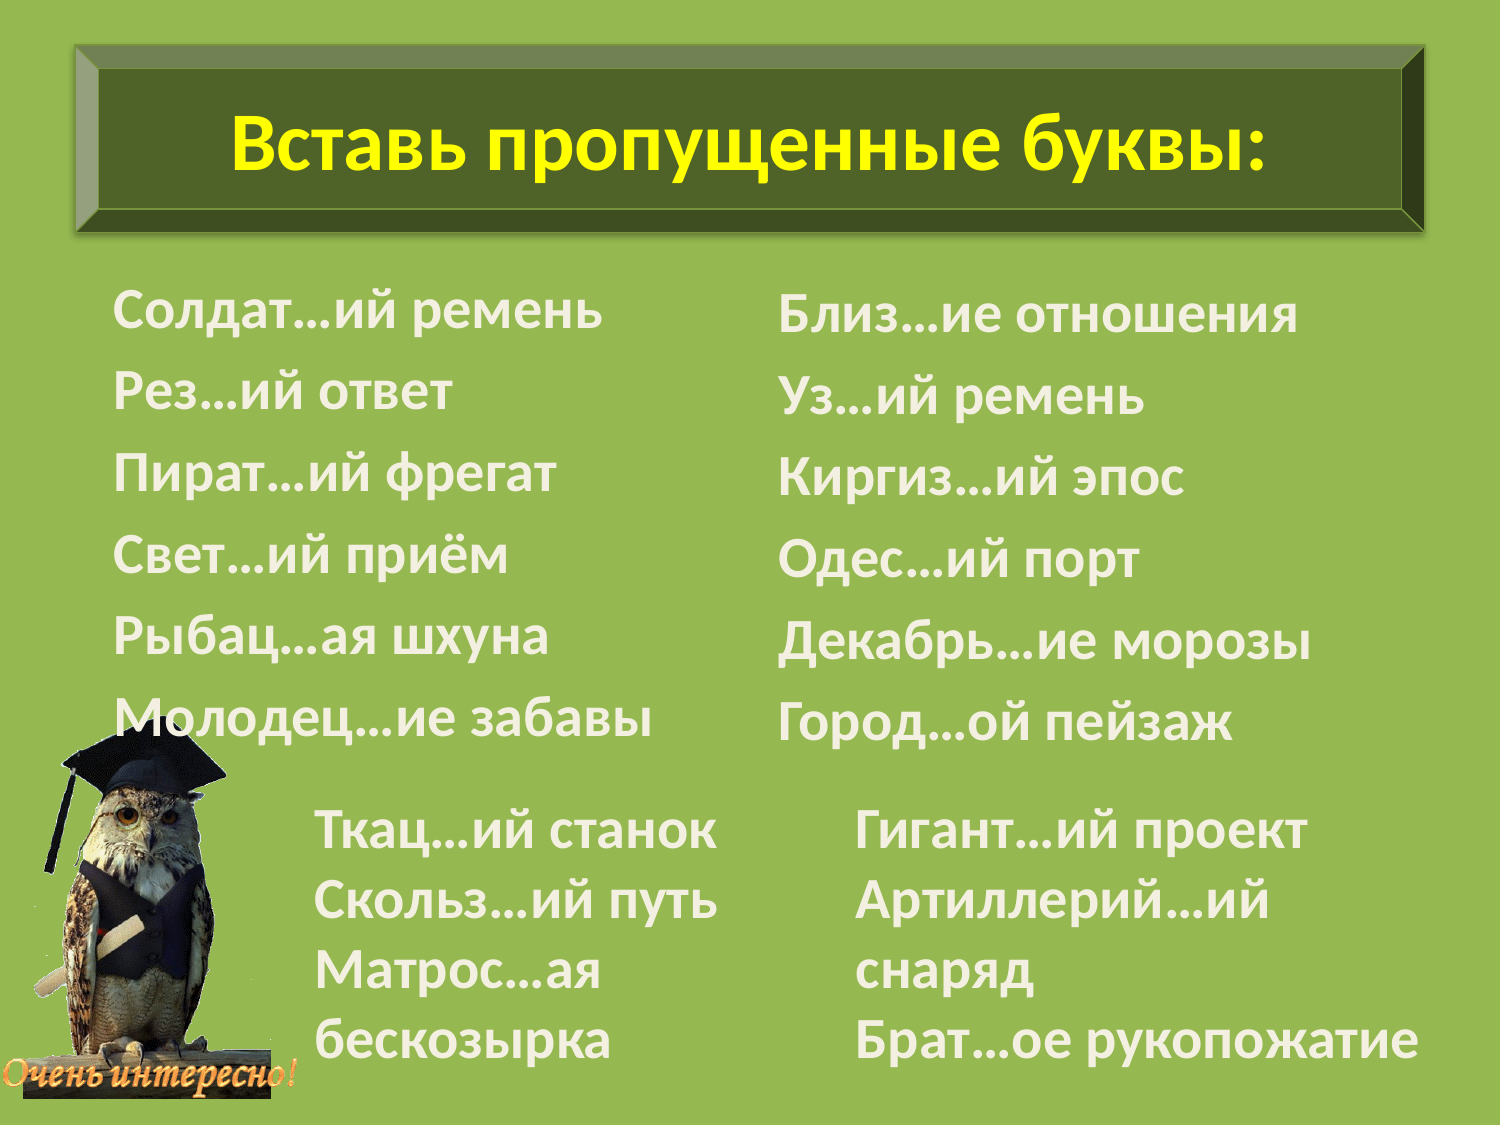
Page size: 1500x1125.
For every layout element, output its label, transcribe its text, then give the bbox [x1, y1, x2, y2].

text_box Ткац…ий станок Скольз…ий путь Матрос…ая бескозырка [304, 783, 840, 1078]
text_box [737, 612, 1451, 788]
text_box Солдат…ий ремень Рез…ий ответ Пират…ий фрегат Свет…ий приём Рыбац…ая шхуна Молодец…ие забавы [99, 262, 726, 783]
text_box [74, 44, 1426, 233]
picture [0, 712, 301, 1100]
text_box Гигант…ий проект Артиллерий…ий снаряд Брат…ое рукопожатие [840, 796, 1446, 1078]
text_box Близ…ие отношения Уз…ий ремень Киргиз…ий эпос Одес…ий порт Декабрь…ие морозы Город…ой пейзаж [764, 266, 1426, 610]
